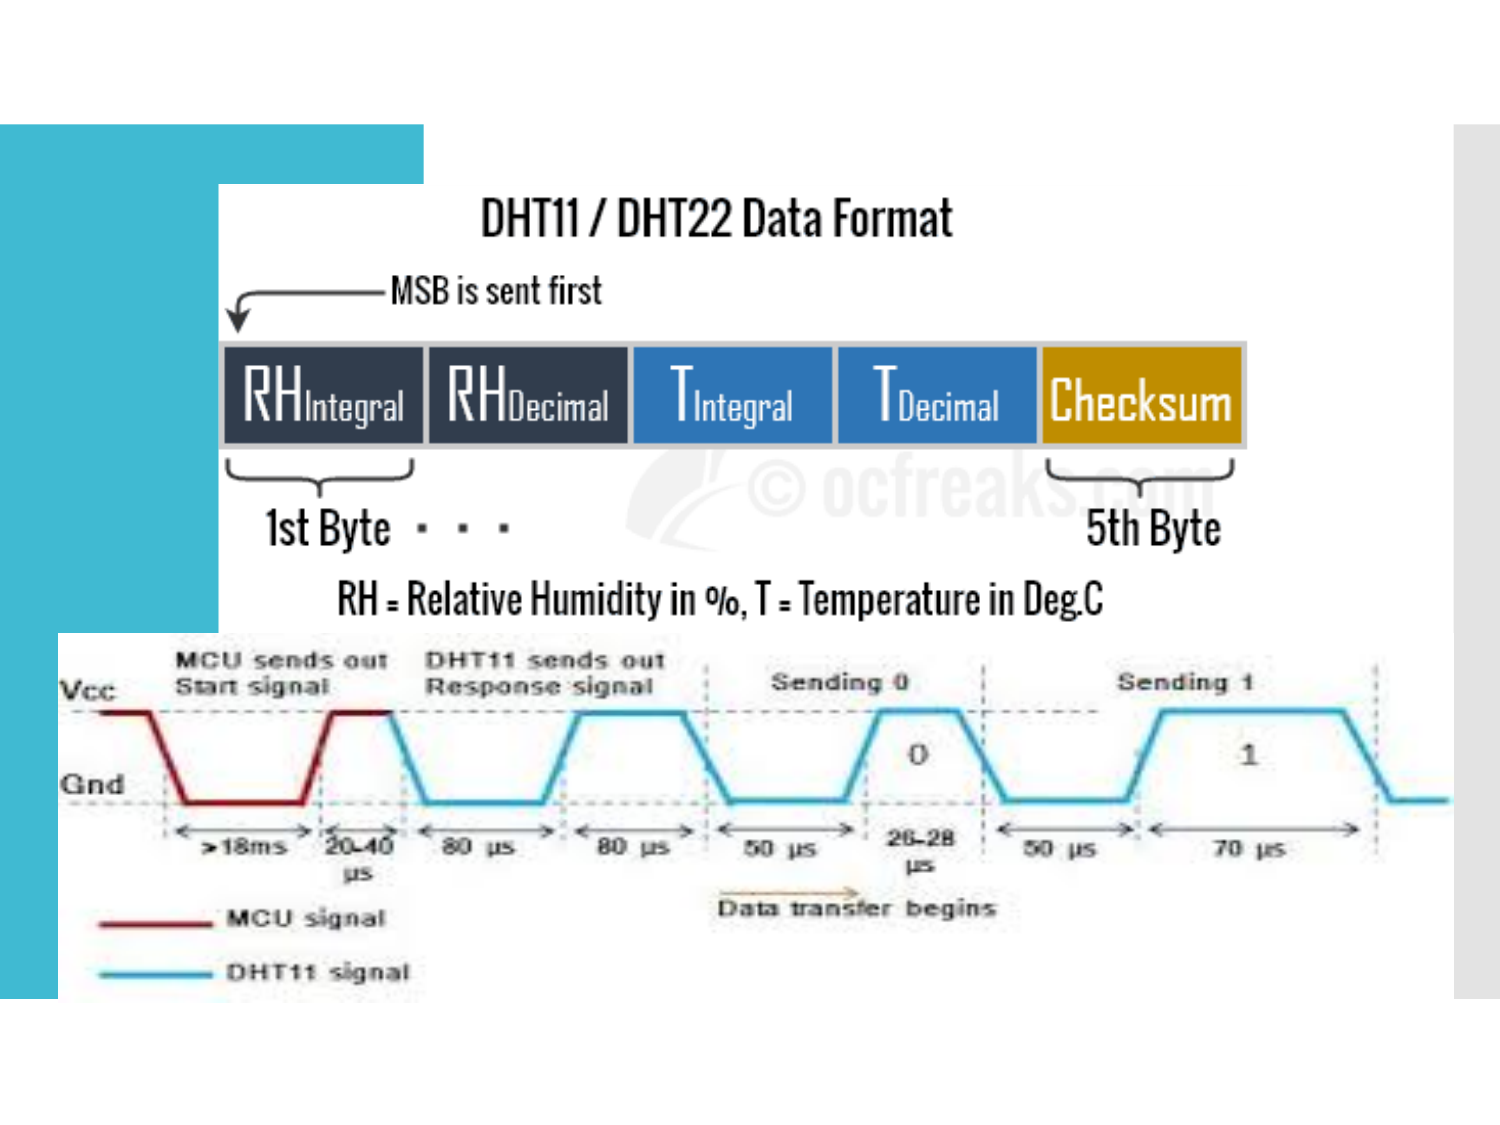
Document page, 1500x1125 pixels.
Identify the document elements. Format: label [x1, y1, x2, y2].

picture [58, 183, 1454, 1003]
